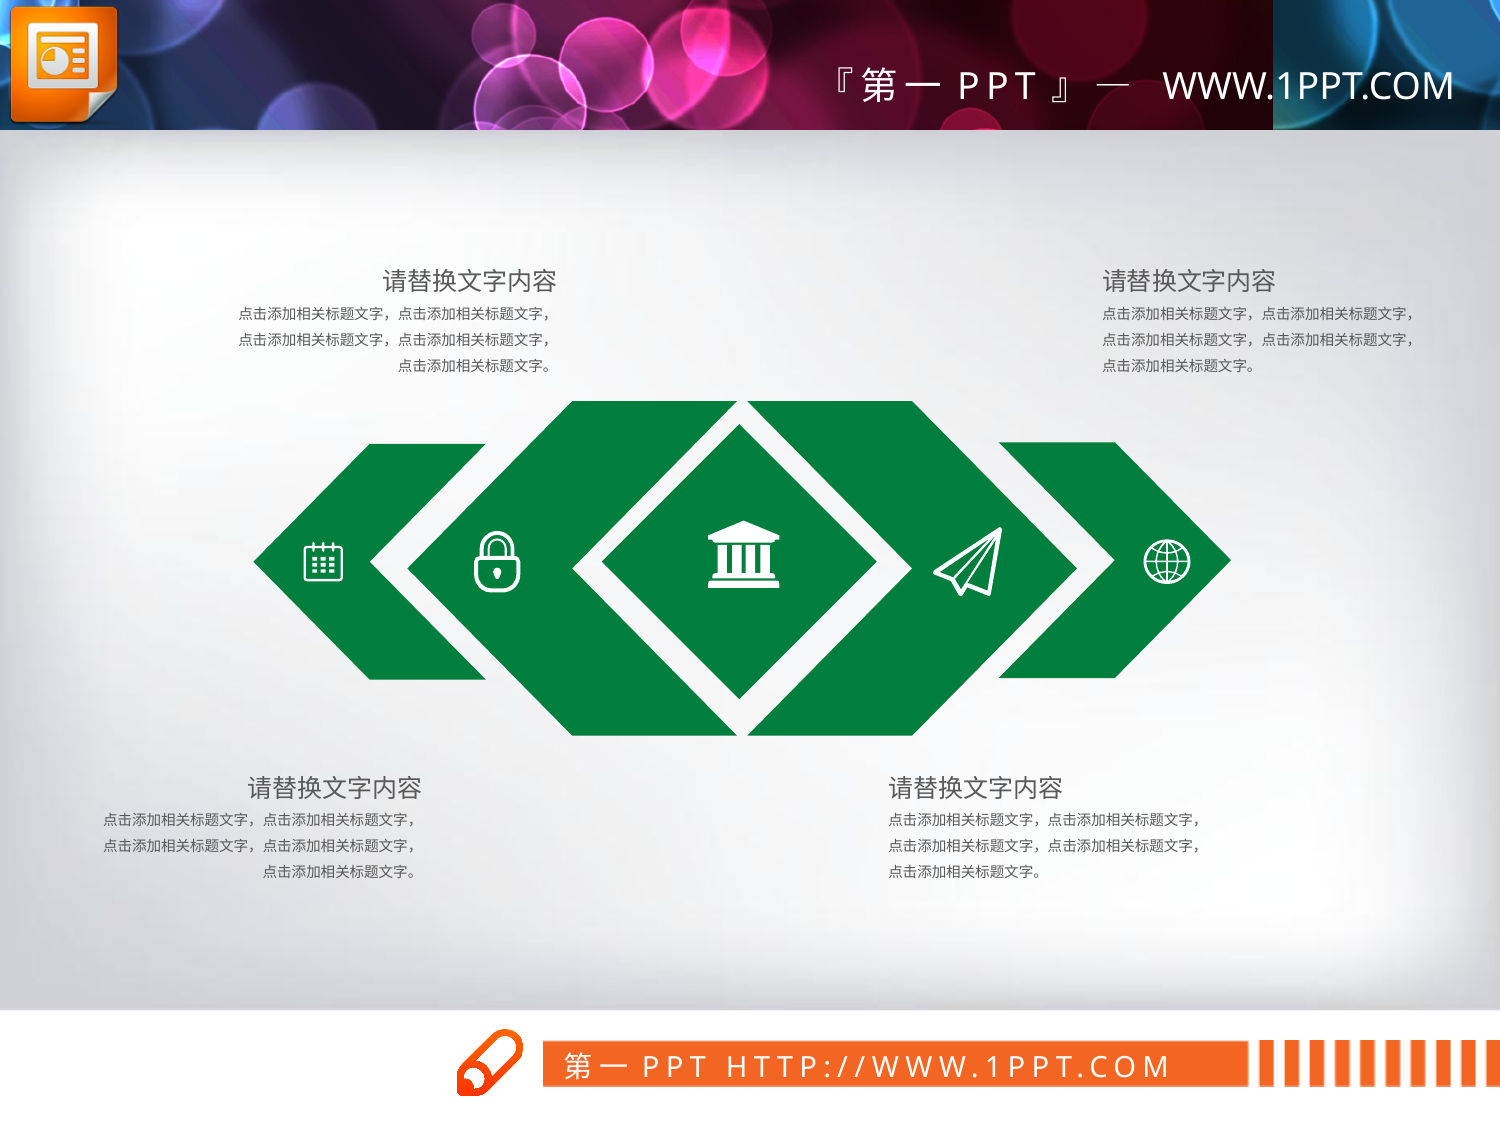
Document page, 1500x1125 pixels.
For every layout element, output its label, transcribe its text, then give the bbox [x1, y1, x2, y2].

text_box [601, 423, 877, 700]
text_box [303, 541, 343, 582]
text_box 请替换文字内容 点击添加相关标题文字，点击添加相关标题文字，点击添加相关标题文字，点击添加相关标题文字，点击添加相关标题文字。 [873, 749, 1232, 889]
picture [0, 0, 1500, 1012]
text_box [407, 401, 737, 736]
text_box 请替换文字内容 点击添加相关标题文字，点击添加相关标题文字，点击添加相关标题文字，点击添加相关标题文字，点击添加相关标题文字。 [1087, 243, 1446, 382]
text_box [1143, 539, 1191, 584]
text_box [747, 401, 1077, 736]
text_box [253, 443, 486, 680]
text_box 请替换文字内容 点击添加相关标题文字，点击添加相关标题文字，点击添加相关标题文字，点击添加相关标题文字，点击添加相关标题文字。 [213, 243, 573, 382]
text_box [932, 527, 1003, 597]
text_box [998, 442, 1232, 679]
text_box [473, 530, 521, 593]
text_box 请替换文字内容 点击添加相关标题文字，点击添加相关标题文字，点击添加相关标题文字，点击添加相关标题文字，点击添加相关标题文字。 [78, 749, 437, 889]
picture [543, 1040, 1500, 1087]
